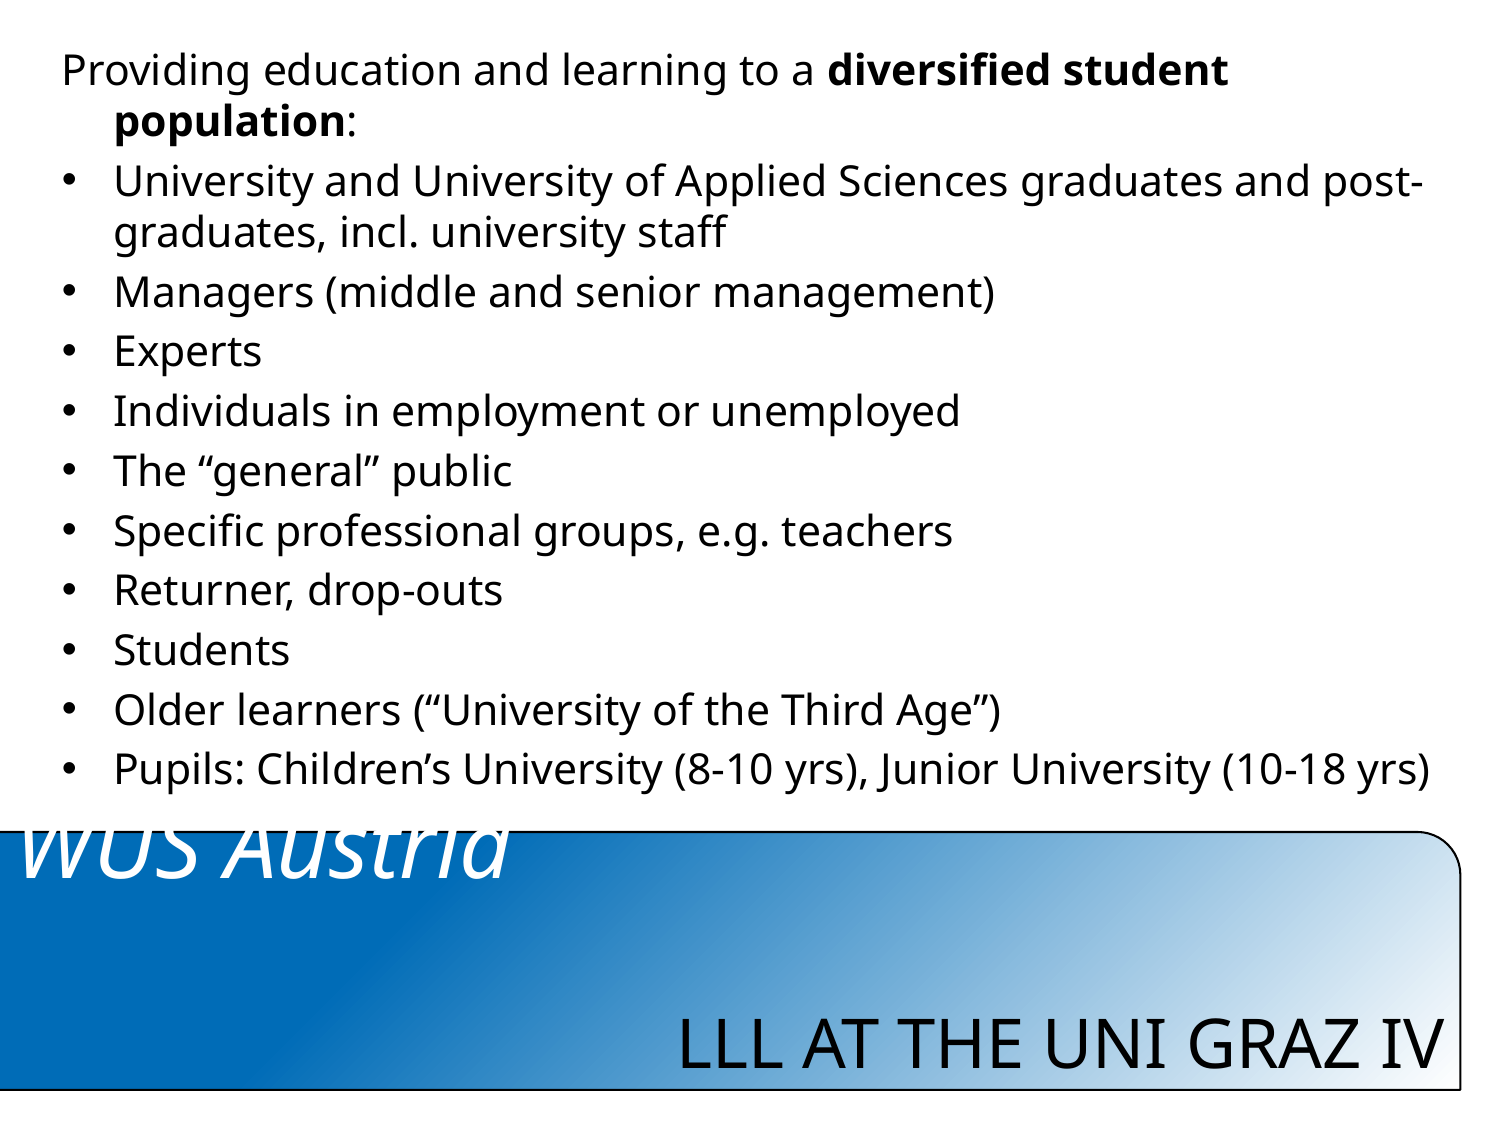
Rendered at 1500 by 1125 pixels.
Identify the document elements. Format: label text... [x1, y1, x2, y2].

title LLL AT THE UNI GRAZ IV [338, 900, 1462, 1092]
list Providing education and learning to a diversified student population: University and University of Applied Sciences graduates and post-graduates, incl. university staff Managers (middle and senior management) Experts Individuals in employment or unemployed The “general” public Specific professional groups, e.g. teachers Returner, drop-outs Students Older learners (“University of the Third Age”) Pupils: Children’s University (8-10 yrs), Junior University (10-18 yrs) [46, 34, 1466, 813]
